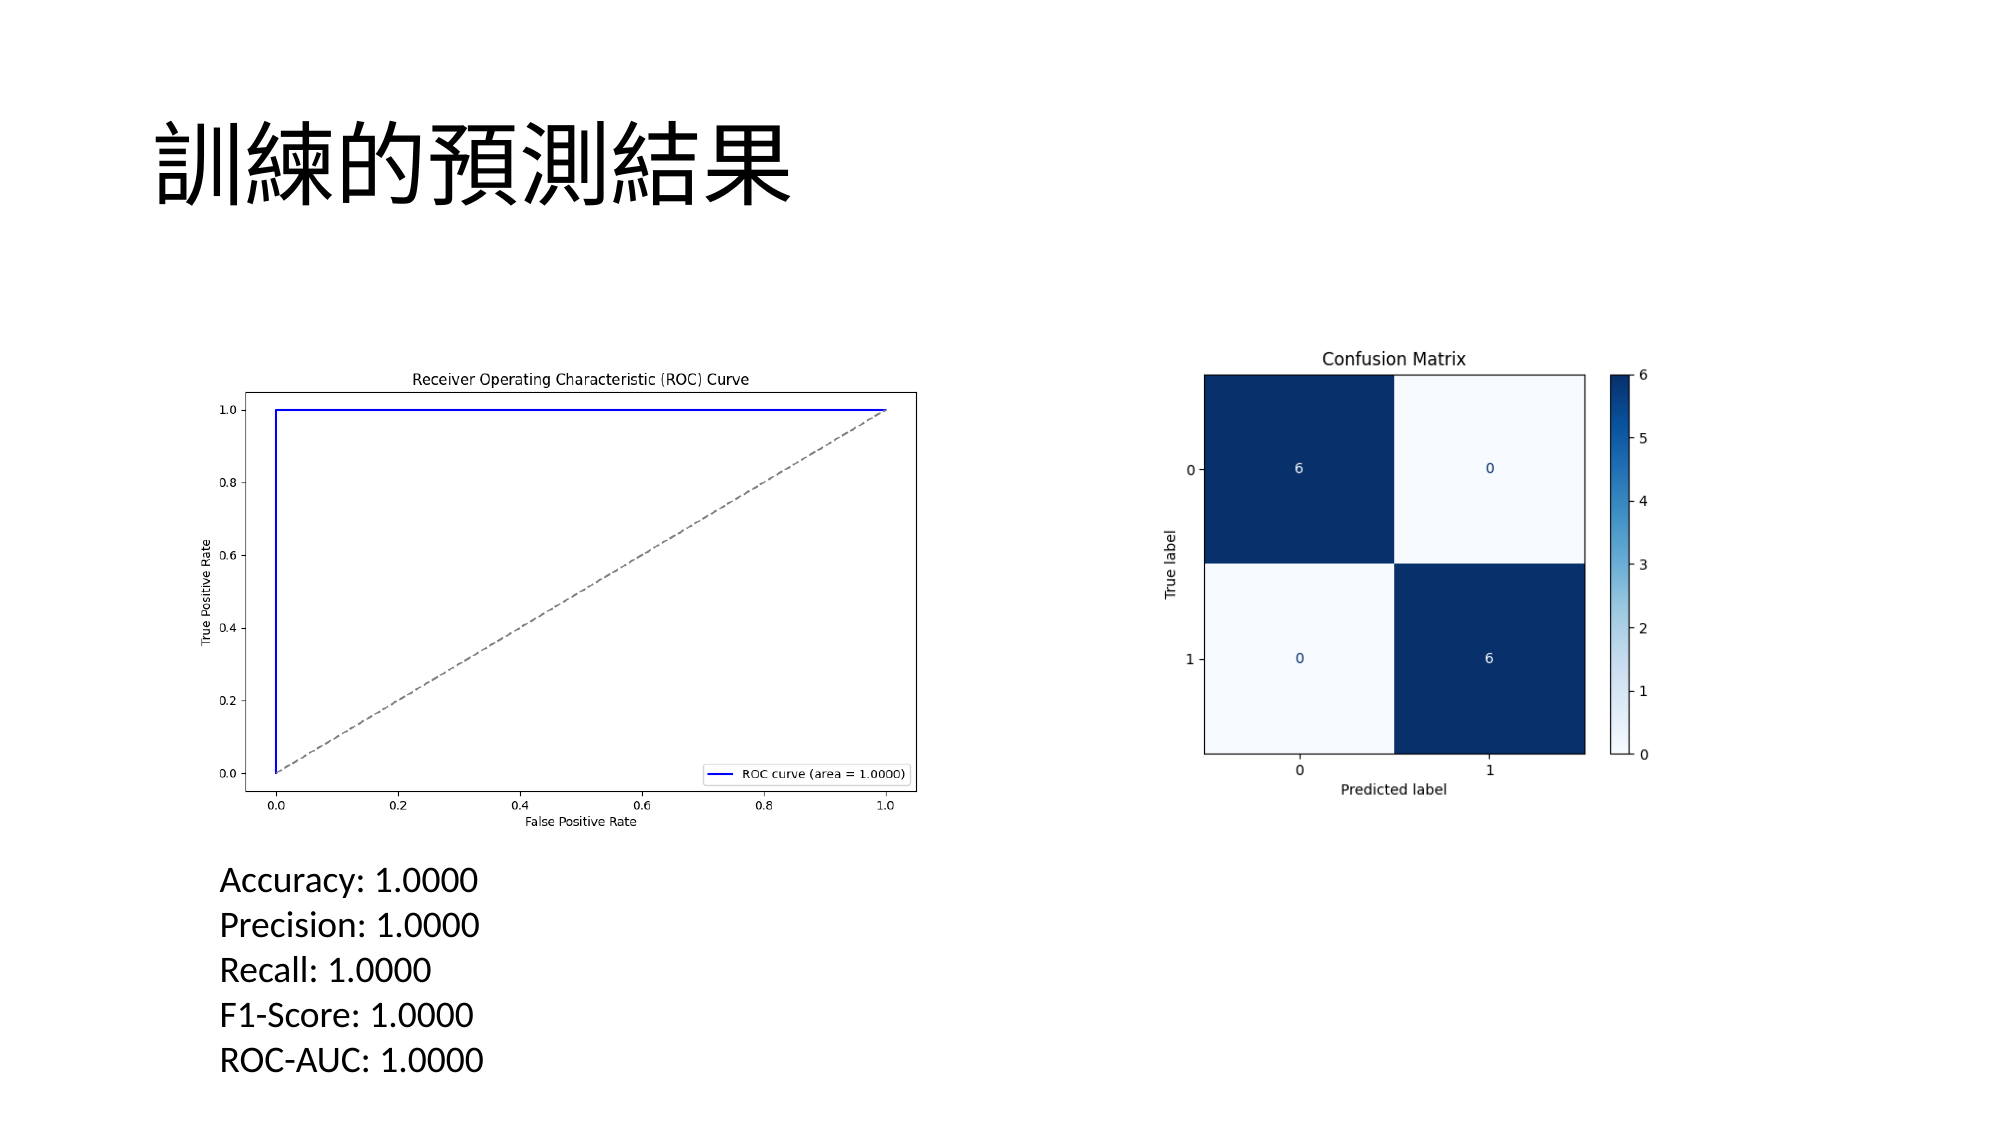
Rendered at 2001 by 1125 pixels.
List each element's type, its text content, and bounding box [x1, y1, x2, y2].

picture [1094, 315, 1752, 808]
title 訓練的預測結果 [137, 59, 1863, 278]
picture [137, 329, 1002, 848]
text_box Accuracy: 1.0000 Precision: 1.0000 Recall: 1.0000 F1-Score: 1.0000 ROC-AUC: 1.0000 [204, 848, 499, 1088]
